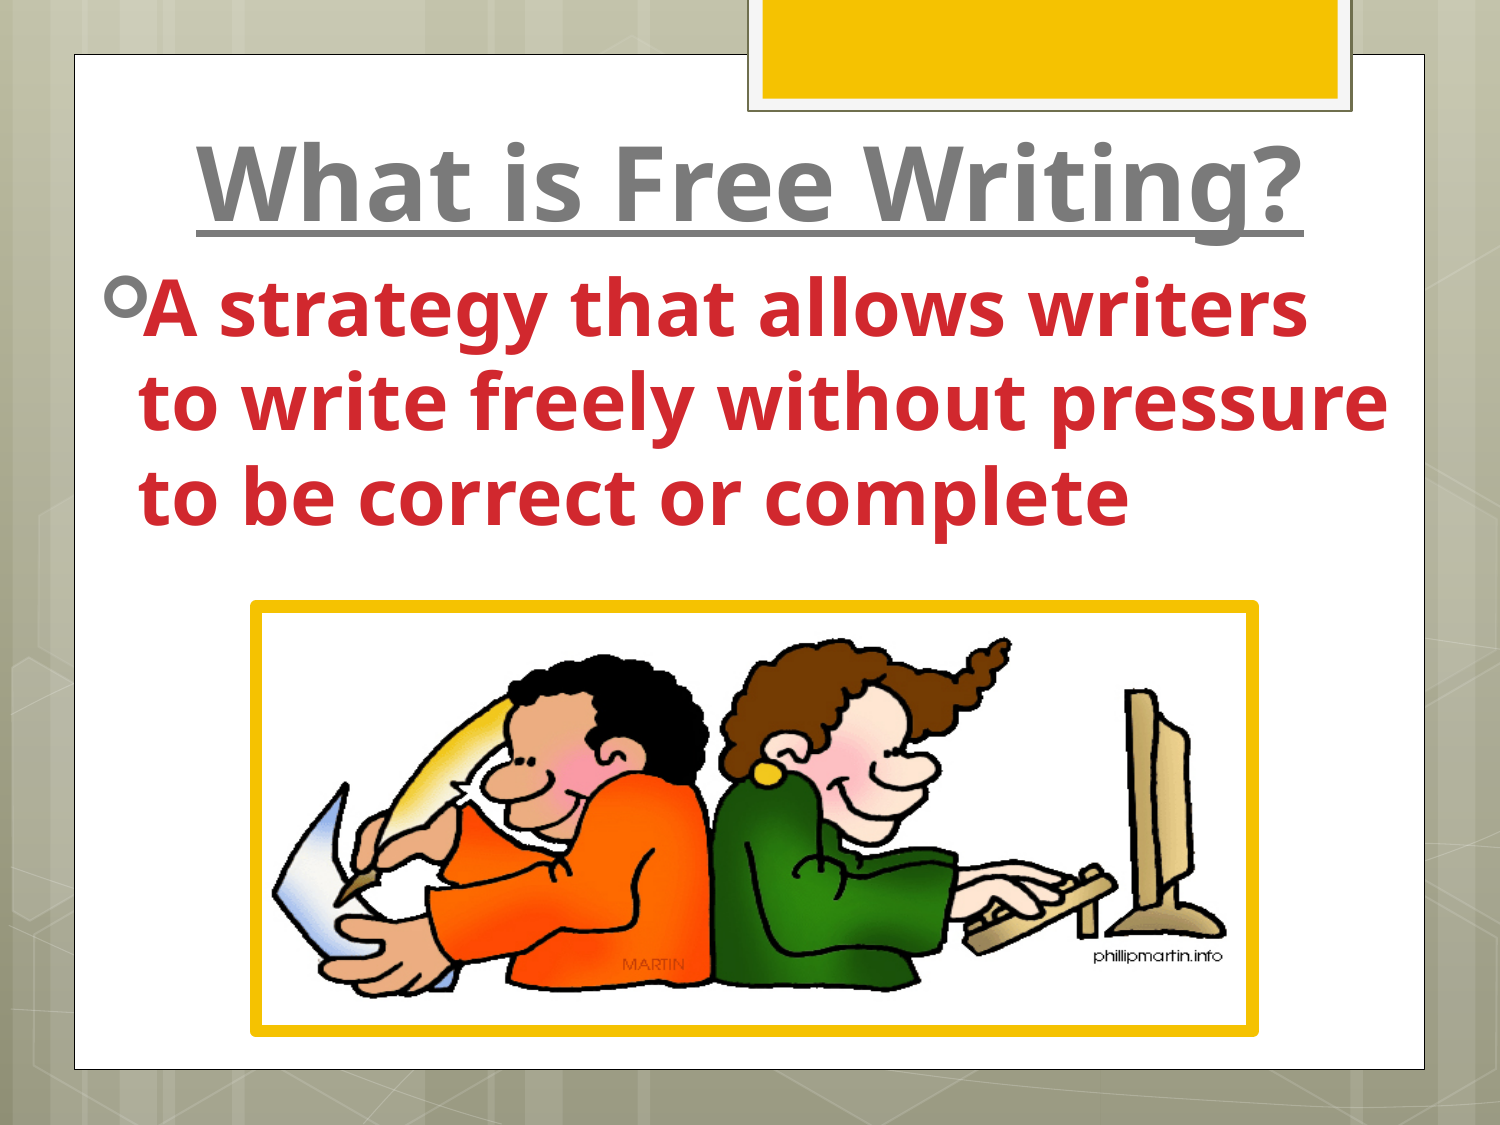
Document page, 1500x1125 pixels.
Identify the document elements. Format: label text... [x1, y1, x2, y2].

picture [262, 612, 1247, 1026]
title What is Free Writing? [75, 62, 1425, 249]
list A strategy that allows writers to write freely without pressure to be correct or complete [75, 249, 1425, 625]
